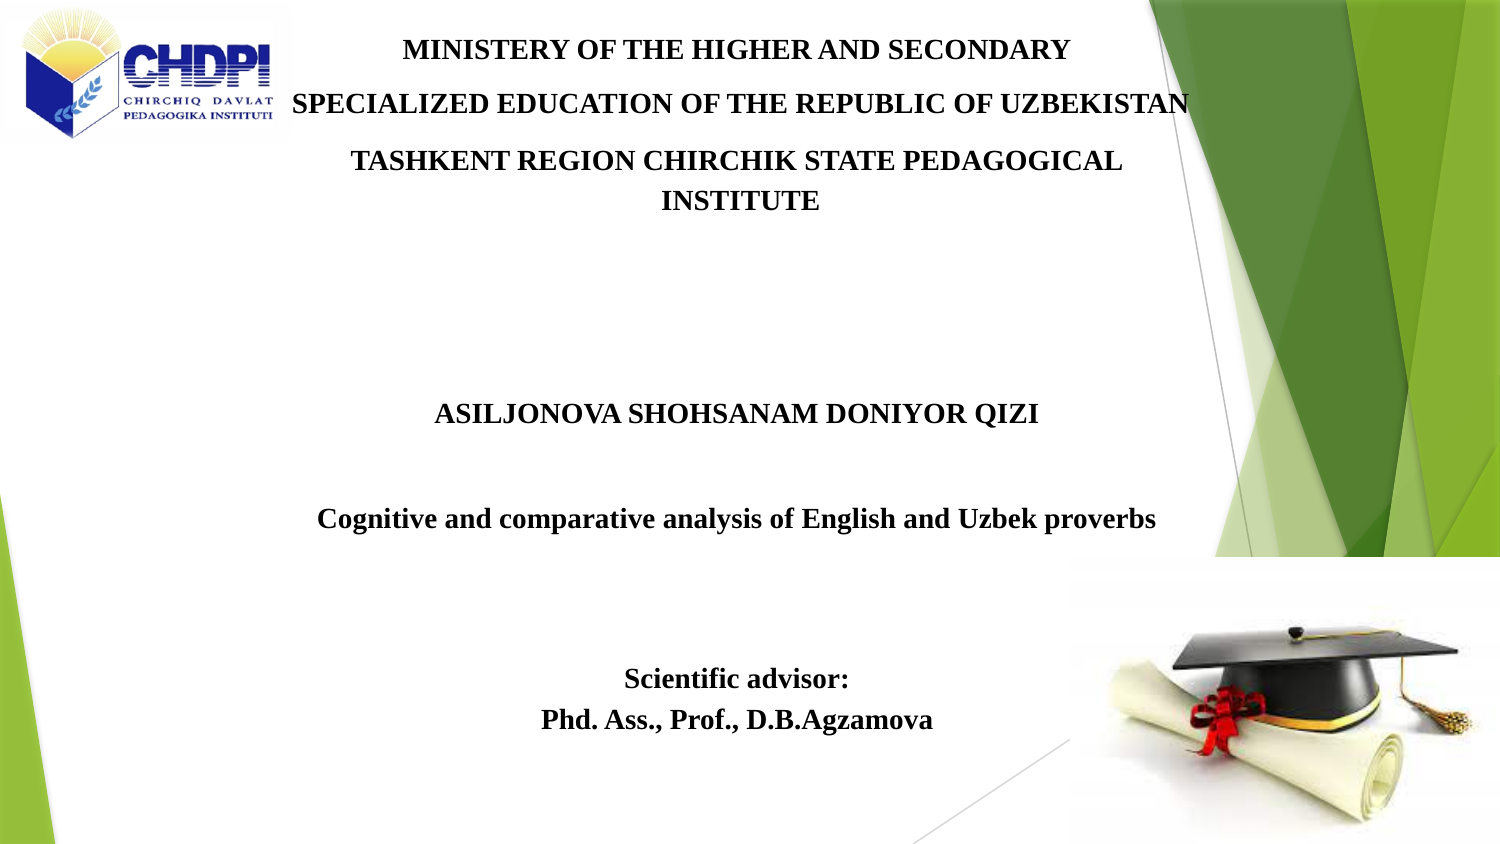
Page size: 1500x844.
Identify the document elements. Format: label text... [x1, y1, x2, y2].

picture [0, 0, 294, 148]
text_box MINISTERY OF THE HIGHER AND SECONDARY SPECIALIZED EDUCATION OF THE REPUBLIC OF UZBEKISTAN TASHKENT REGION CHIRCHIK STATE PEDAGOGICAL INSTITUTE ASILJONOVA SHOHSANAM DONIYOR QIZI Cognitive and comparative analysis of English and Uzbek proverbs Scientific advisor: Phd. Ass., Prof., D.B.Agzamova [17, 20, 1458, 844]
picture [1069, 557, 1500, 844]
